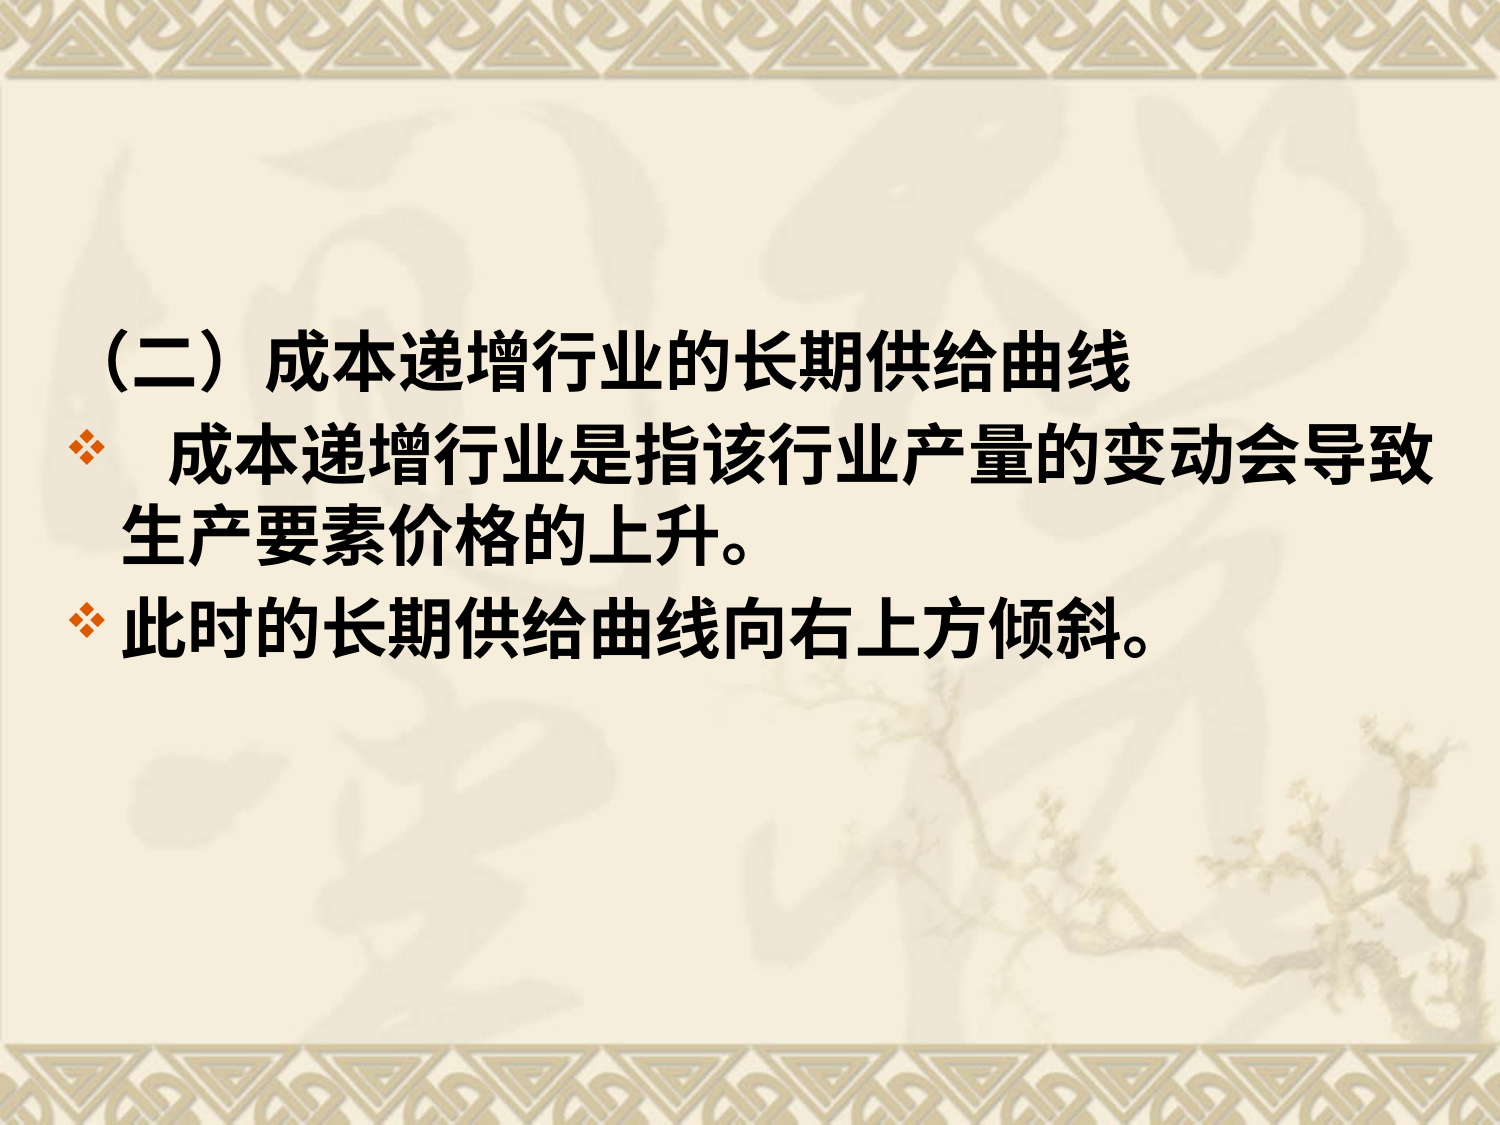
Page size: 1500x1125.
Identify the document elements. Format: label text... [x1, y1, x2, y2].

list （二）成本递增行业的长期供给曲线 成本递增行业是指该行业产量的变动会导致生产要素价格的上升。 此时的长期供给曲线向右上方倾斜。 [49, 312, 1451, 1001]
picture [0, 0, 1500, 1125]
